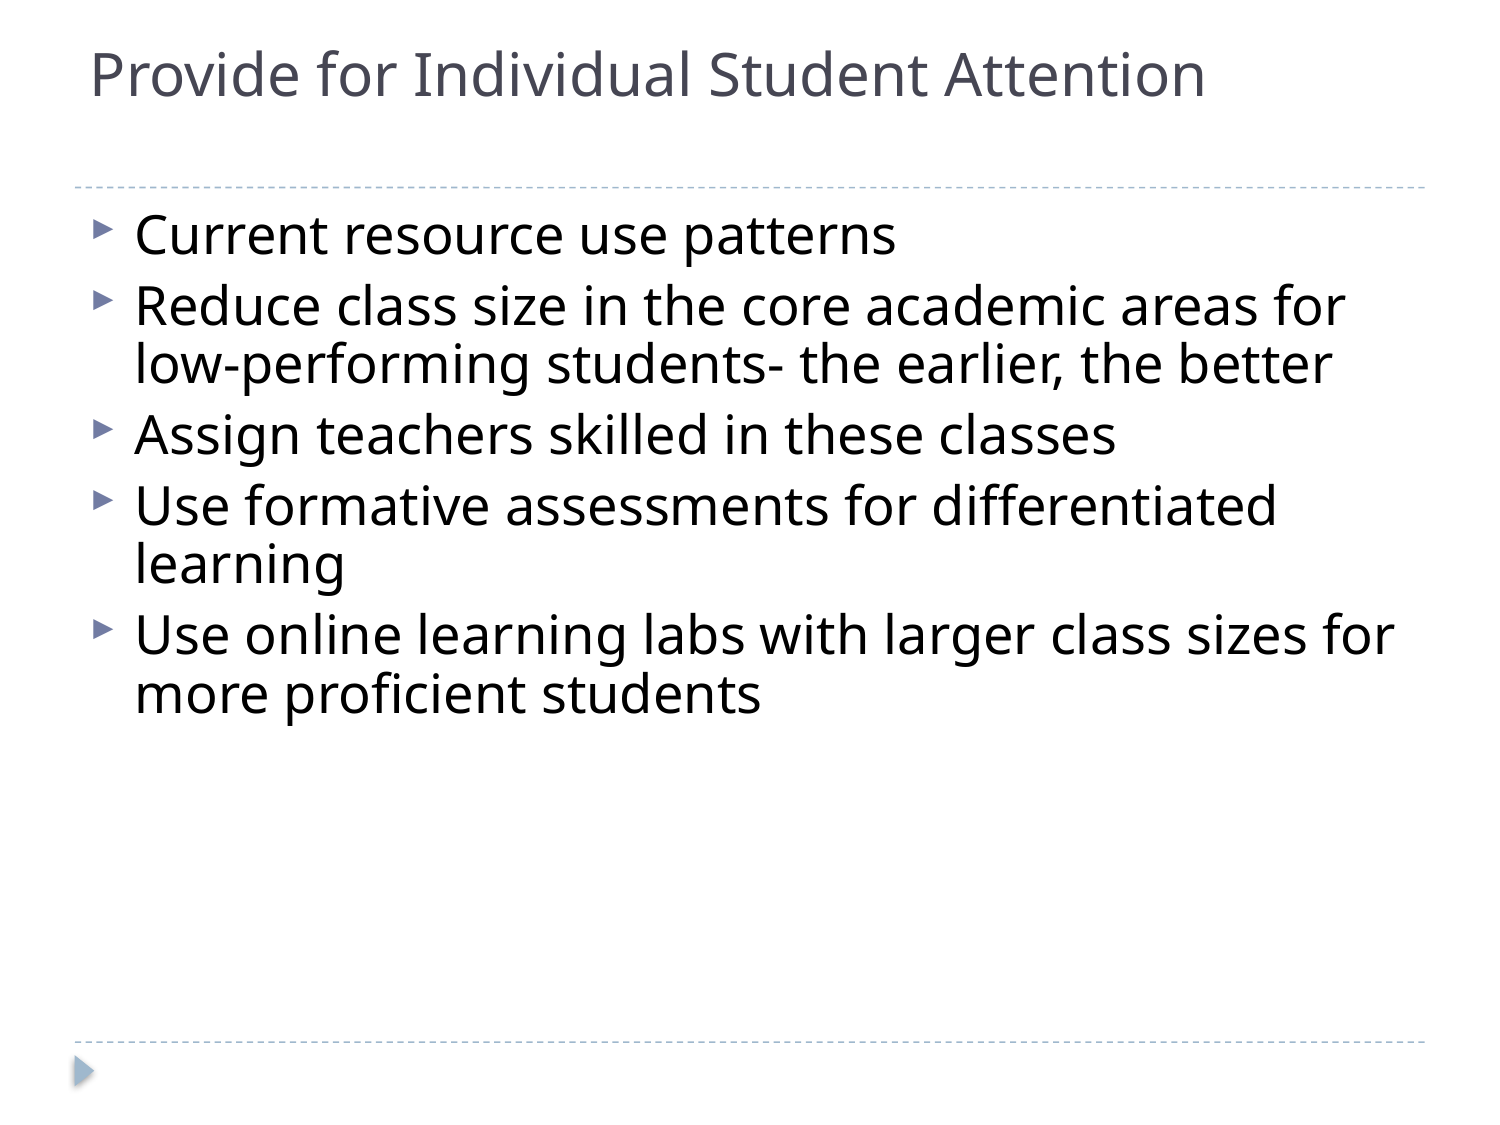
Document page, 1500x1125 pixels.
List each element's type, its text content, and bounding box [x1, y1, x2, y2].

list Current resource use patterns Reduce class size in the core academic areas for low-performing students- the earlier, the better Assign teachers skilled in these classes Use formative assessments for differentiated learning Use online learning labs with larger class sizes for more proficient students [75, 200, 1425, 1006]
title Provide for Individual Student Attention [75, 24, 1425, 188]
